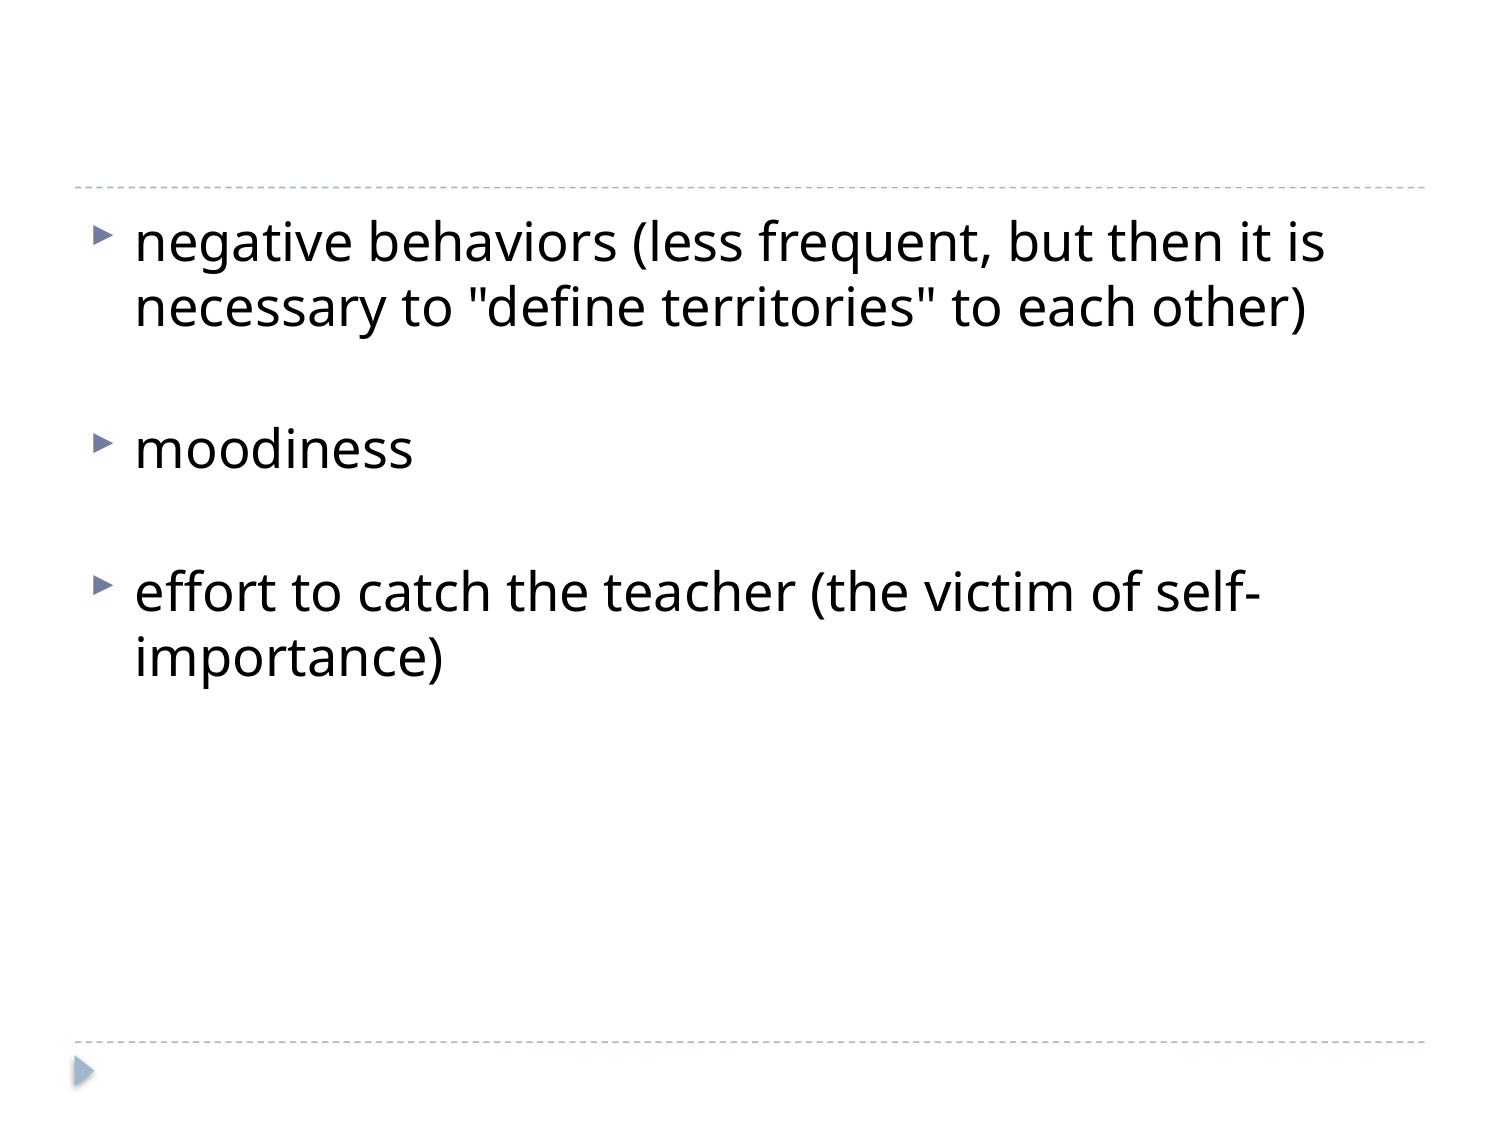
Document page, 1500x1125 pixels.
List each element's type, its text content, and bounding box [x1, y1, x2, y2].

list negative behaviors (less frequent, but then it is necessary to "define territories" to each other) moodiness effort to catch the teacher (the victim of self-importance) [75, 200, 1425, 1010]
